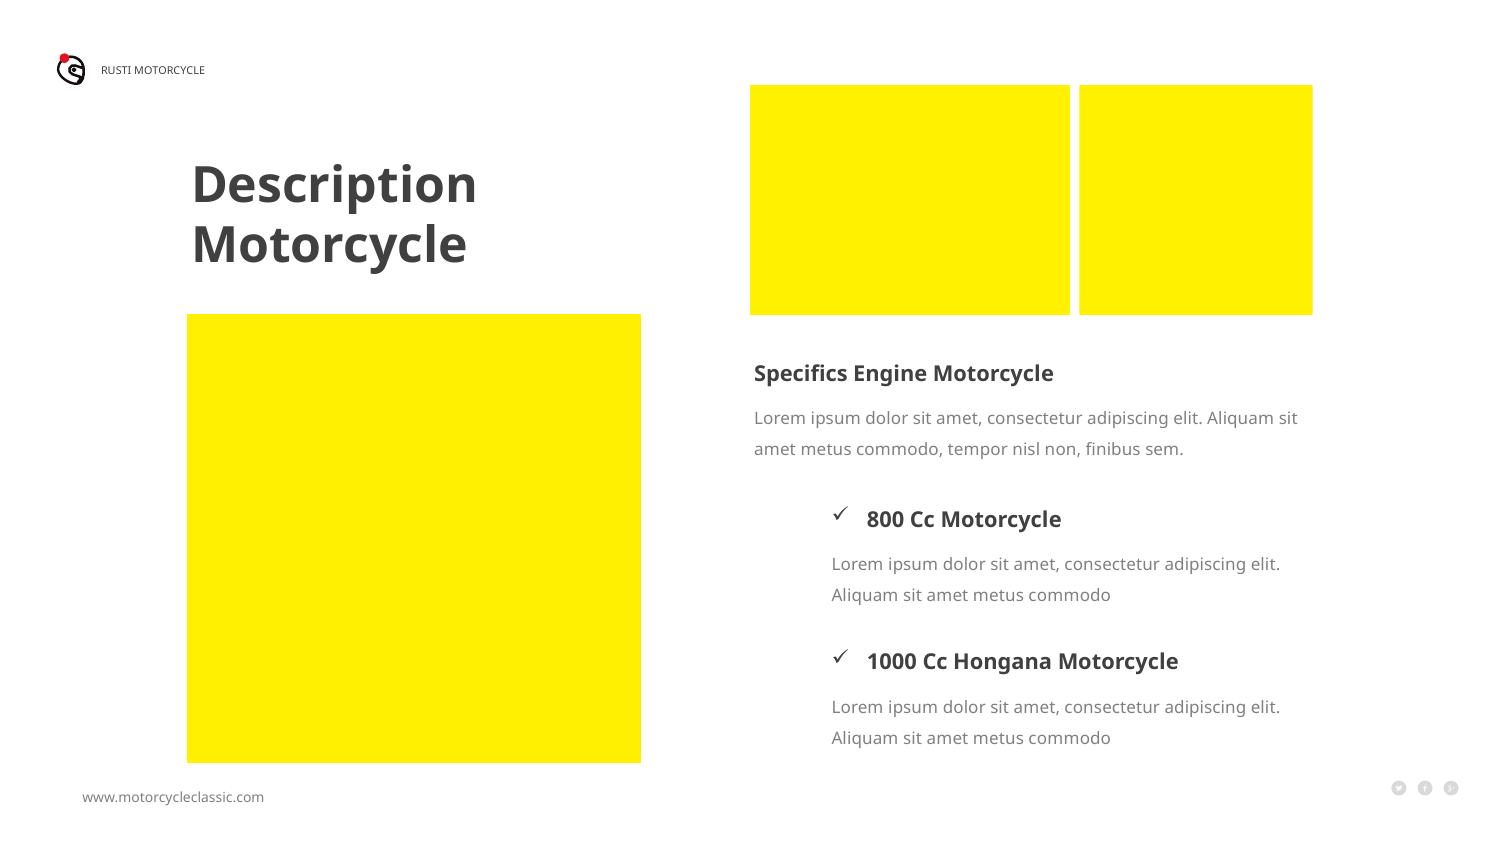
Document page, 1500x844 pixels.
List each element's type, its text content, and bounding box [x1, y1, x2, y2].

text_box Description Motorcycle [176, 145, 716, 281]
picture [1079, 85, 1313, 315]
picture [749, 85, 1070, 315]
text_box 800 Cc Motorcycle [816, 498, 1244, 536]
picture [187, 314, 641, 763]
text_box Lorem ipsum dolor sit amet, consectetur adipiscing elit. Aliquam sit amet metus commodo, tempor nisl non, finibus sem. [739, 389, 1341, 467]
text_box Lorem ipsum dolor sit amet, consectetur adipiscing elit. Aliquam sit amet metus commodo [816, 678, 1302, 756]
text_box www.motorcycleclassic.com [67, 781, 345, 813]
text_box Specifics Engine Motorcycle [739, 351, 1166, 393]
text_box 1000 Cc Hongana Motorcycle [816, 640, 1244, 678]
text_box Lorem ipsum dolor sit amet, consectetur adipiscing elit. Aliquam sit amet metus commodo [816, 536, 1302, 613]
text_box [57, 53, 317, 85]
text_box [1391, 780, 1459, 796]
